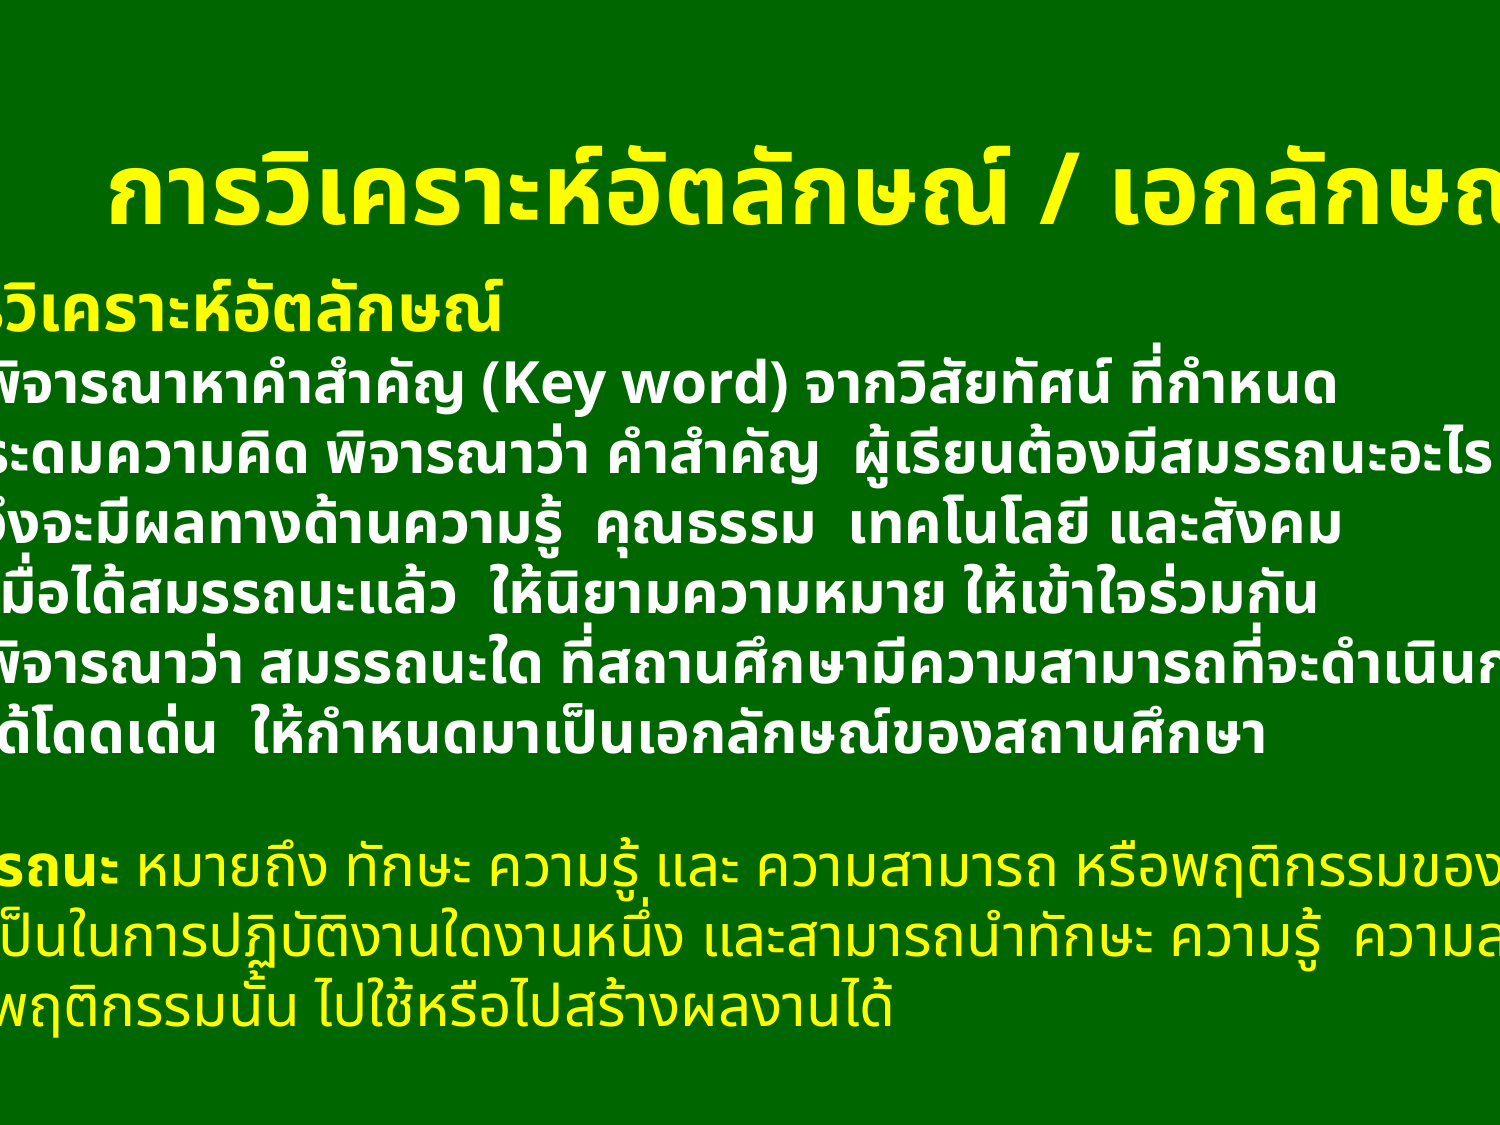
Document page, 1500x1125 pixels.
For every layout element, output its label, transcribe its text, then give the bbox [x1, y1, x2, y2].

text_box การวิเคราะห์อัตลักษณ์ / เอกลักษณ์ [90, 117, 1500, 252]
text_box สมรรถนะ หมายถึง ทักษะ ความรู้ และ ความสามารถ หรือพฤติกรรมของบุคคล ที่จำเป็นในการปฏิบัติงานใดงานหนึ่ง และสามารถนำทักษะ ความรู้ ความสามารถ หรือพฤติกรรมนั้น ไปใช้หรือไปสร้างผลงานได้ [0, 820, 1500, 1115]
text_box การวิเคราะห์อัตลักษณ์ 1. พิจารณาหาคำสำคัญ (Key word) จากวิสัยทัศน์ ที่กำหนด 2. ระดมความคิด พิจารณาว่า คำสำคัญ ผู้เรียนต้องมีสมรรถนะอะไร จึงจะมีผลทางด้านความรู้ คุณธรรม เทคโนโลยี และสังคม 3. เมื่อได้สมรรถนะแล้ว ให้นิยามความหมาย ให้เข้าใจร่วมกัน 4. พิจารณาว่า สมรรถนะใด ที่สถานศึกษามีความสามารถที่จะดำเนินการ ได้โดดเด่น ให้กำหนดมาเป็นเอกลักษณ์ของสถานศึกษา [0, 257, 1500, 773]
